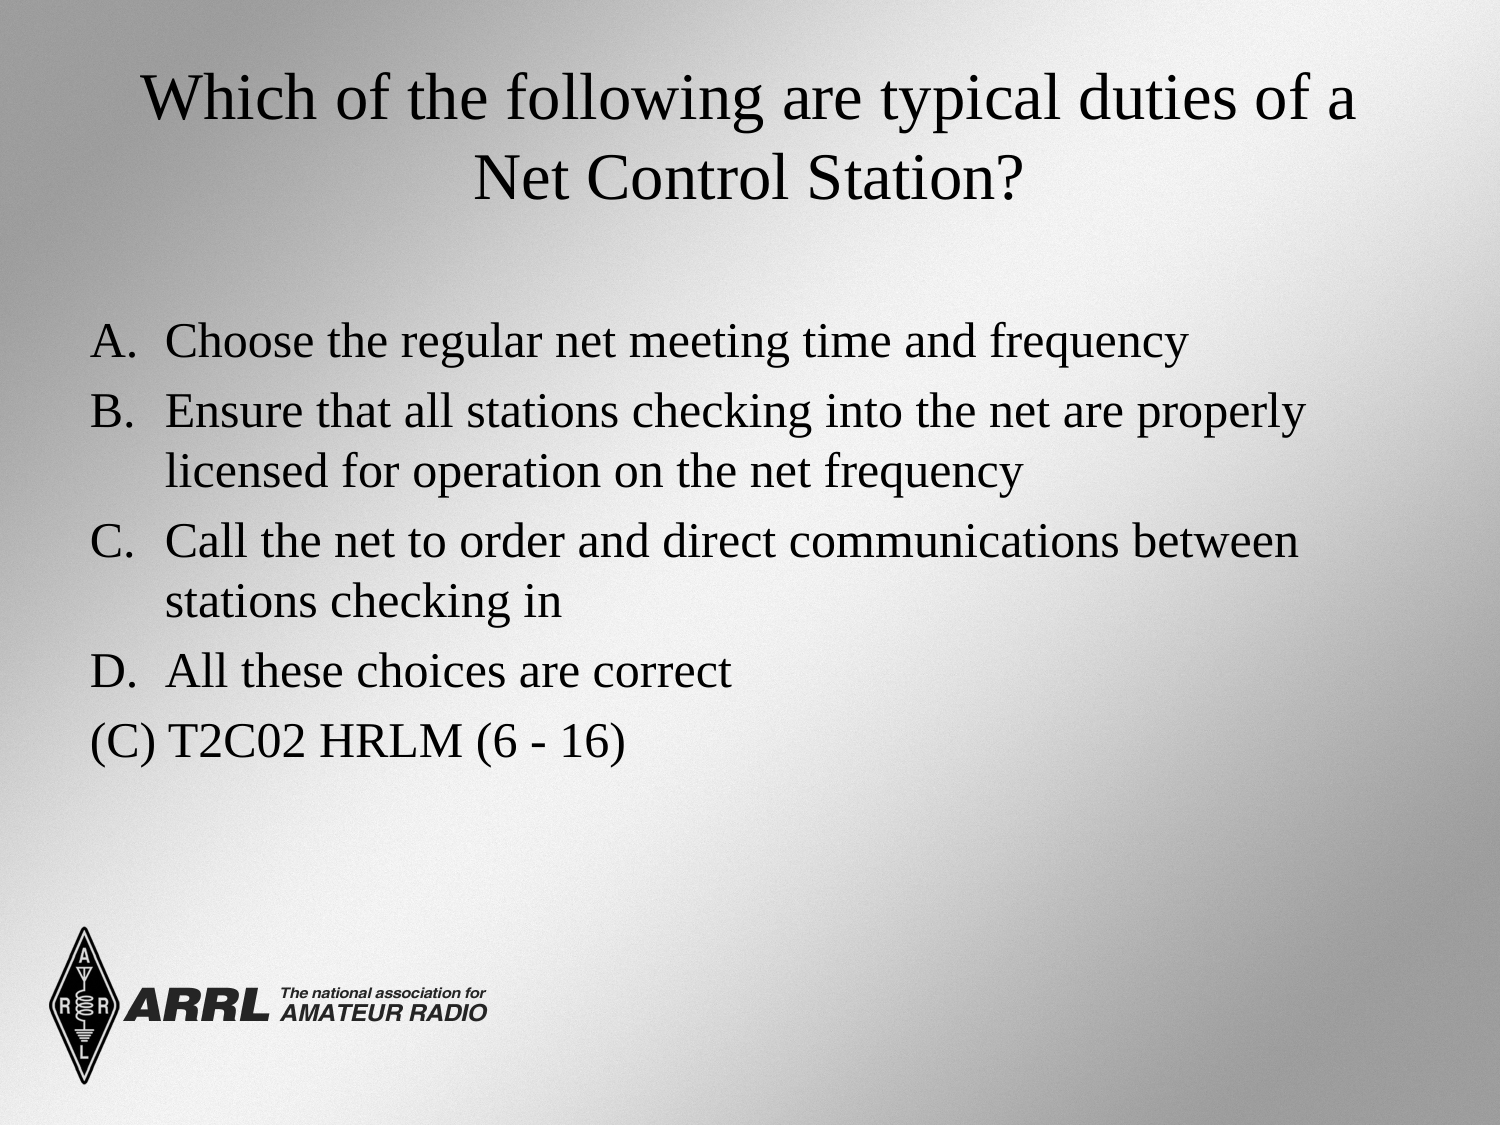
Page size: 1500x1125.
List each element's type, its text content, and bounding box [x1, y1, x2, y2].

title Which of the following are typical duties of a Net Control Station? [75, 45, 1425, 233]
picture [0, 0, 1500, 1125]
list Choose the regular net meeting time and frequency Ensure that all stations checking into the net are properly licensed for operation on the net frequency Call the net to order and direct communications between stations checking in All these choices are correct (C) T2C02 HRLM (6 - 16) [75, 299, 1425, 1005]
